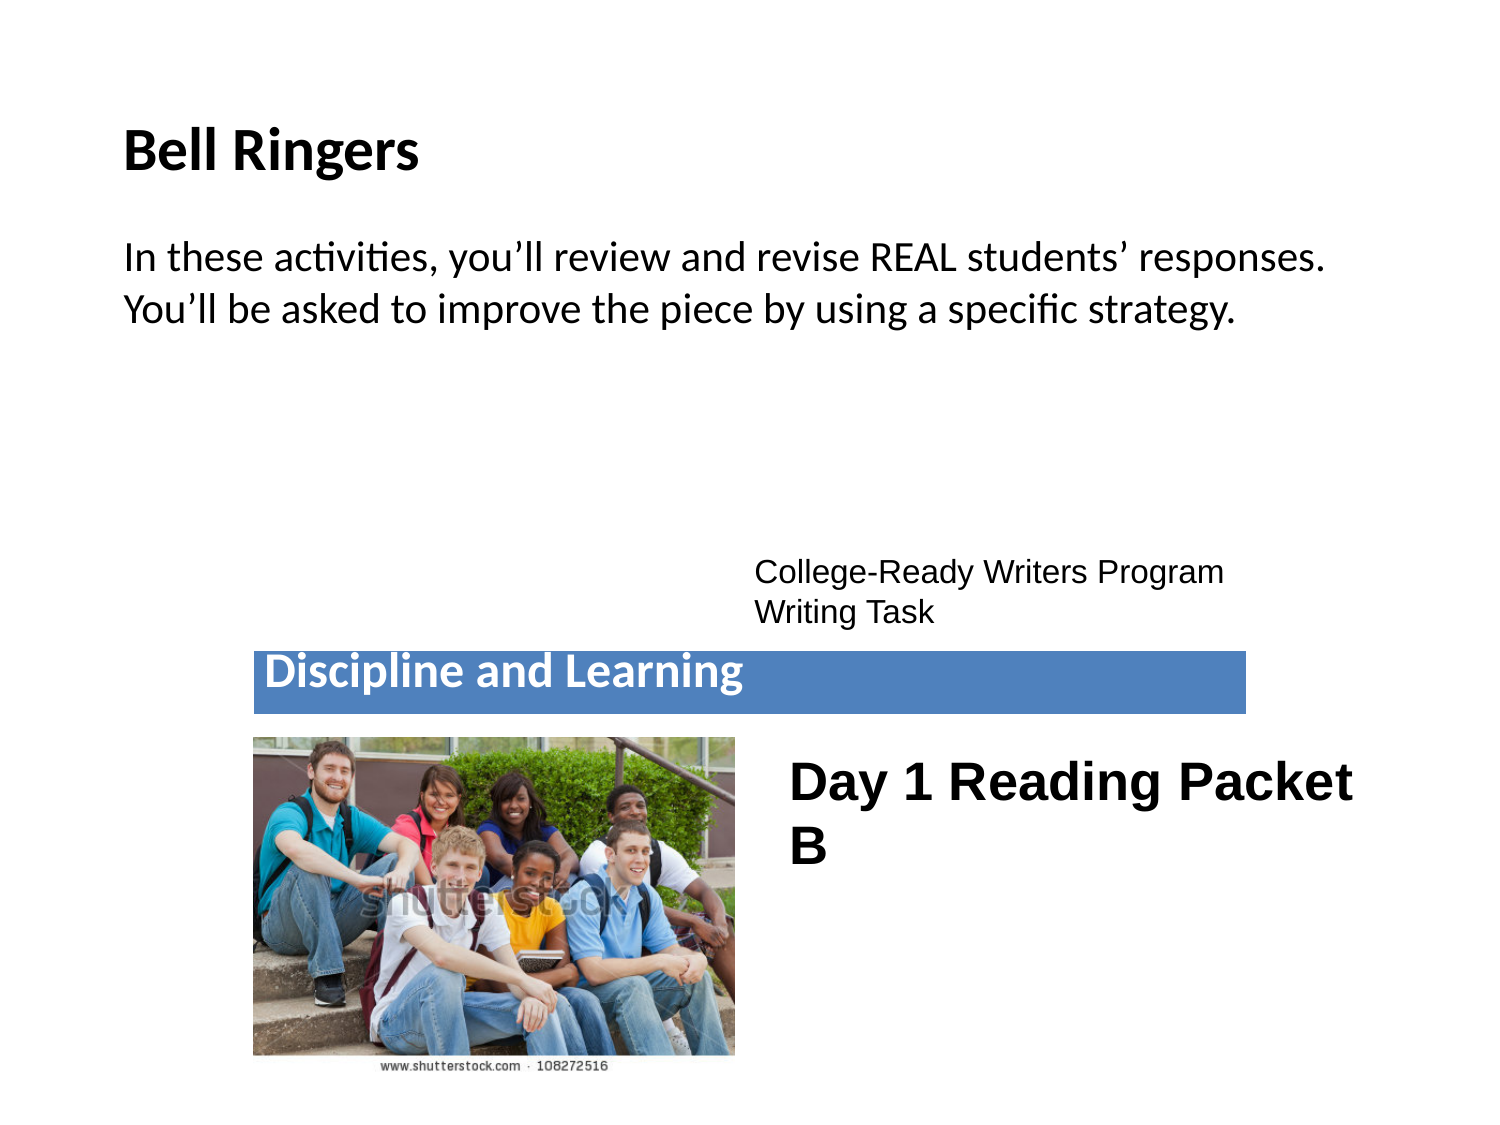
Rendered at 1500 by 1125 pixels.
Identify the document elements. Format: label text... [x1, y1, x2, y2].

title Bell Ringers In these activities, you’ll review and revise REAL students’ responses. You’ll be asked to improve the piece by using a specific strategy. [108, 99, 1413, 342]
text_box Day 1 Reading Packet B [774, 738, 1500, 929]
text_box College-Ready Writers Program Writing Task [739, 542, 1241, 683]
table_header Discipline and Learning [254, 651, 1246, 714]
picture [252, 737, 735, 1078]
